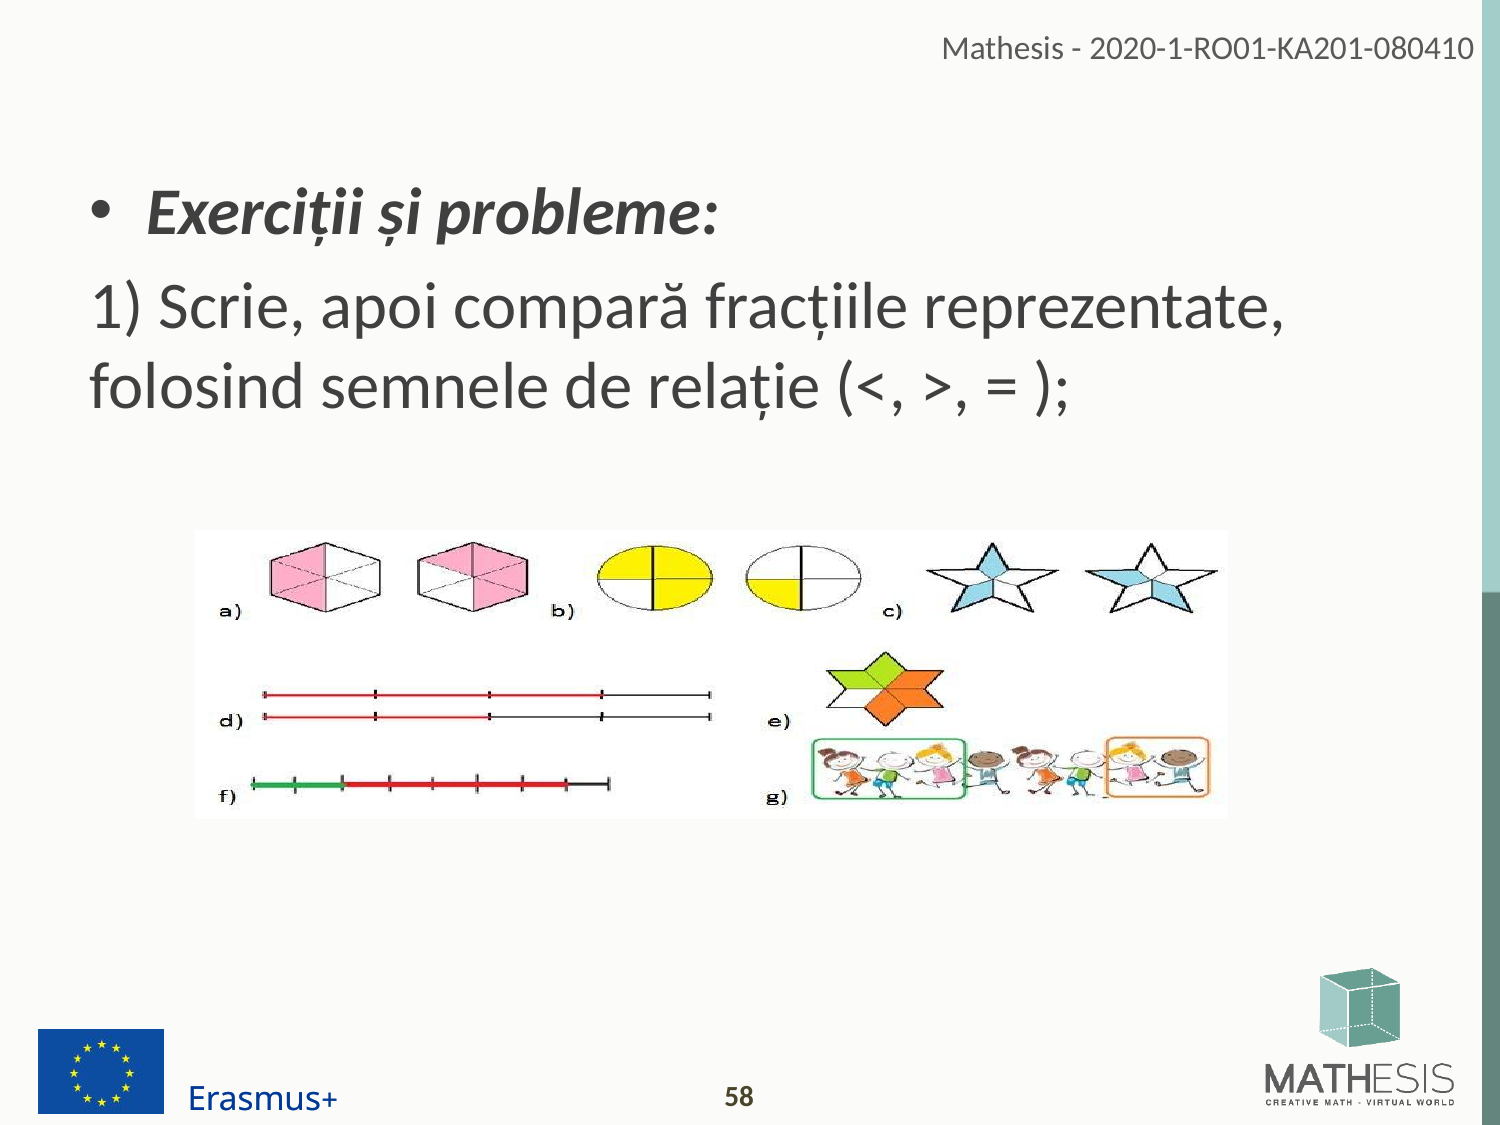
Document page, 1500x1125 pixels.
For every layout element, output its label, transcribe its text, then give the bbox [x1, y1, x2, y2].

picture [194, 529, 1228, 819]
picture [38, 1029, 164, 1114]
list Exerciții și probleme: 1) Scrie, apoi compară fracțiile reprezentate, folosind semnele de relație (<, >, = ); [75, 160, 1425, 1005]
